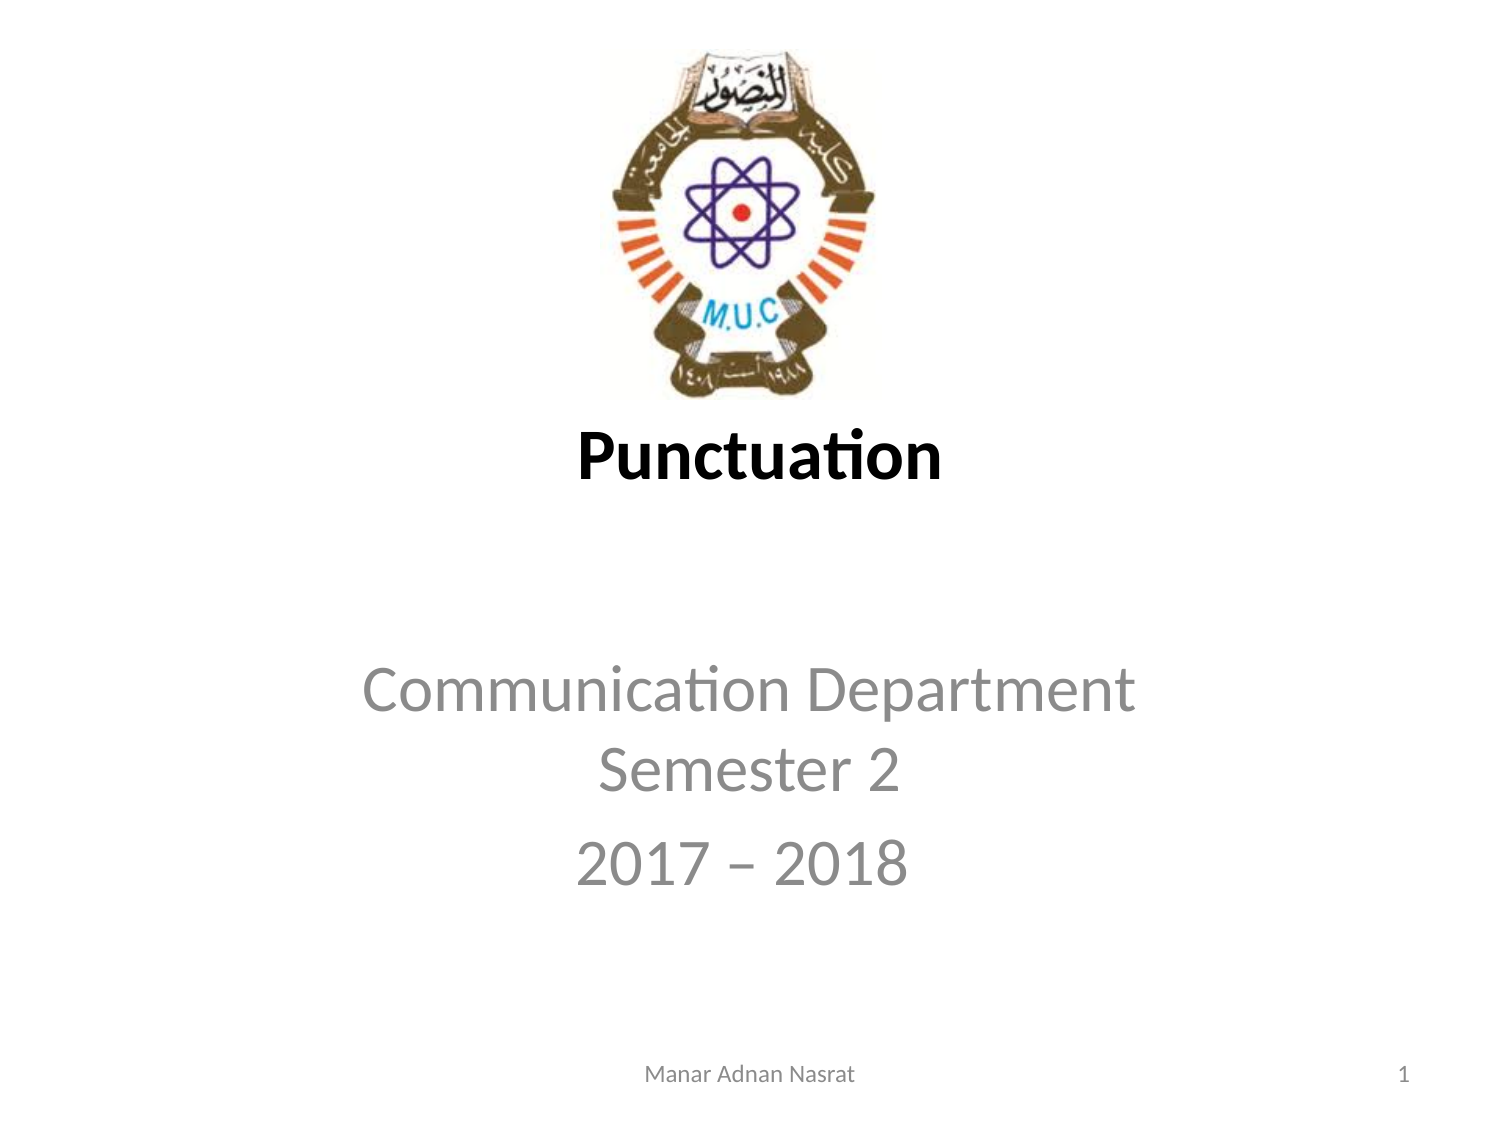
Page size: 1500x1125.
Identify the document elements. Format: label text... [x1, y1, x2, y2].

footer Manar Adnan Nasrat [512, 1042, 988, 1103]
slide_number 1 [1074, 1042, 1425, 1103]
picture [599, 49, 882, 401]
subtitle Communication Department Semester 2 2017 – 2018 [225, 637, 1275, 925]
title Punctuation [112, 50, 1425, 591]
